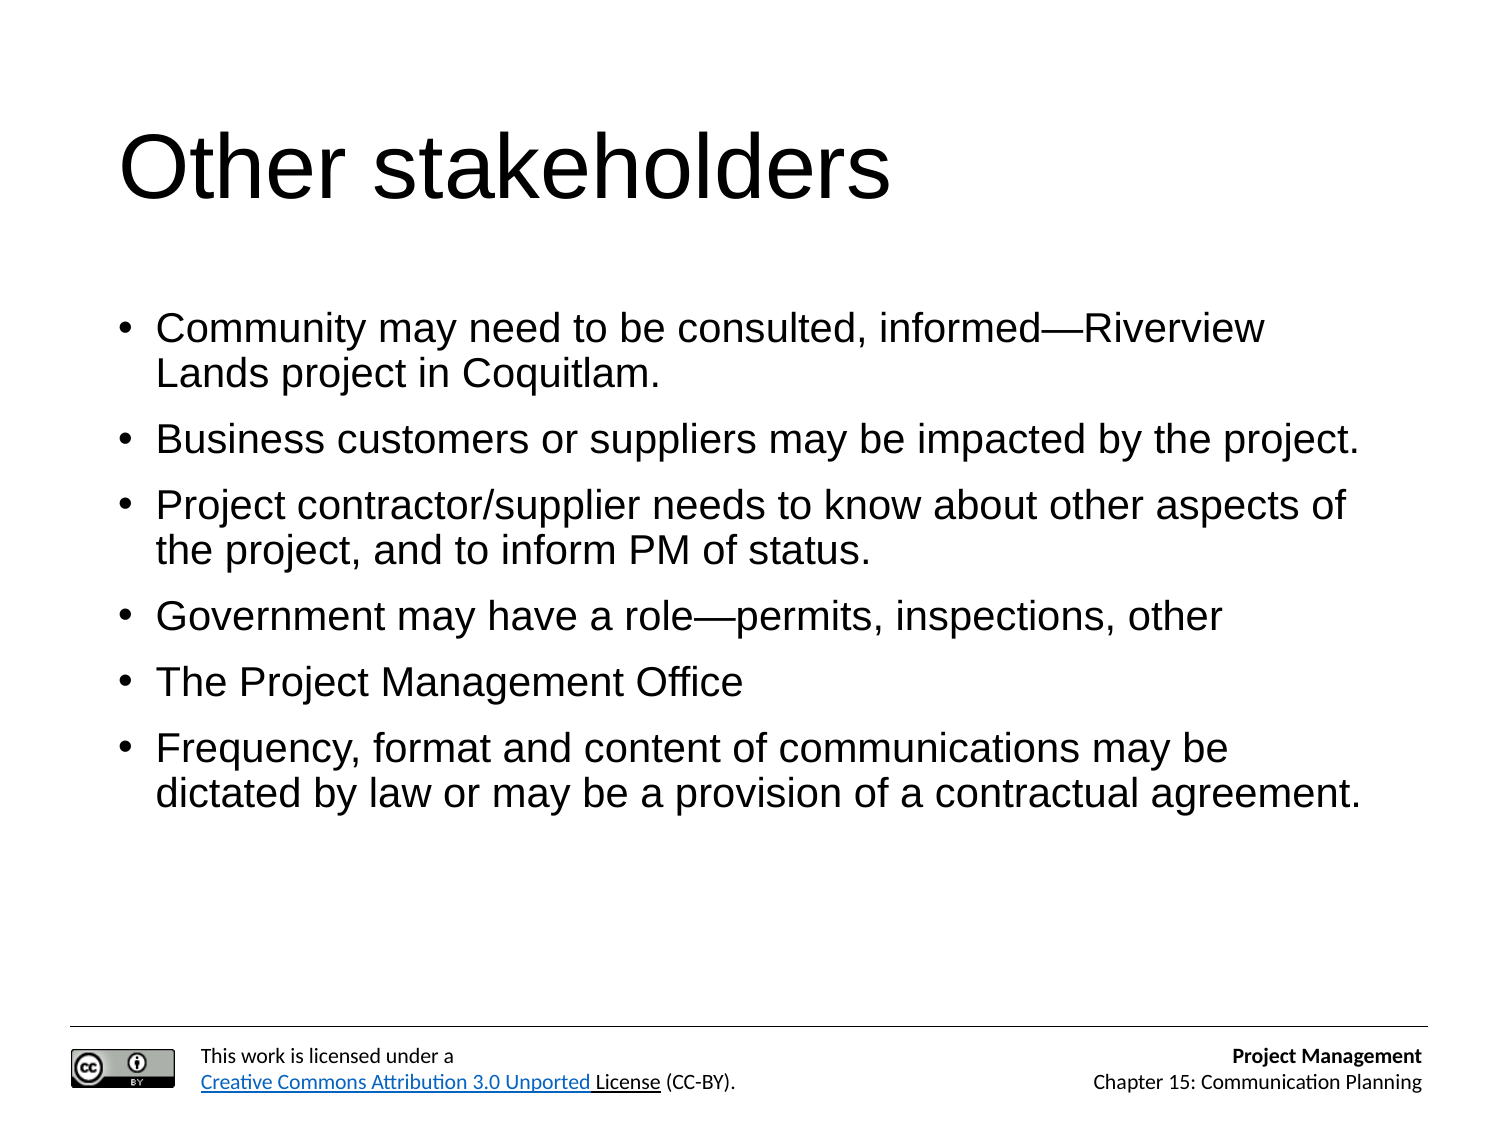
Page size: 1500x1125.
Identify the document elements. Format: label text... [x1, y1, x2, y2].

picture [71, 1049, 175, 1088]
title Other stakeholders [103, 59, 1397, 278]
list Community may need to be consulted, informed—Riverview Lands project in Coquitlam. Business customers or suppliers may be impacted by the project. Project contractor/supplier needs to know about other aspects of the project, and to inform PM of status. Government may have a role—permits, inspections, other The Project Management Office Frequency, format and content of communications may be dictated by law or may be a provision of a contractual agreement. [103, 299, 1397, 1014]
